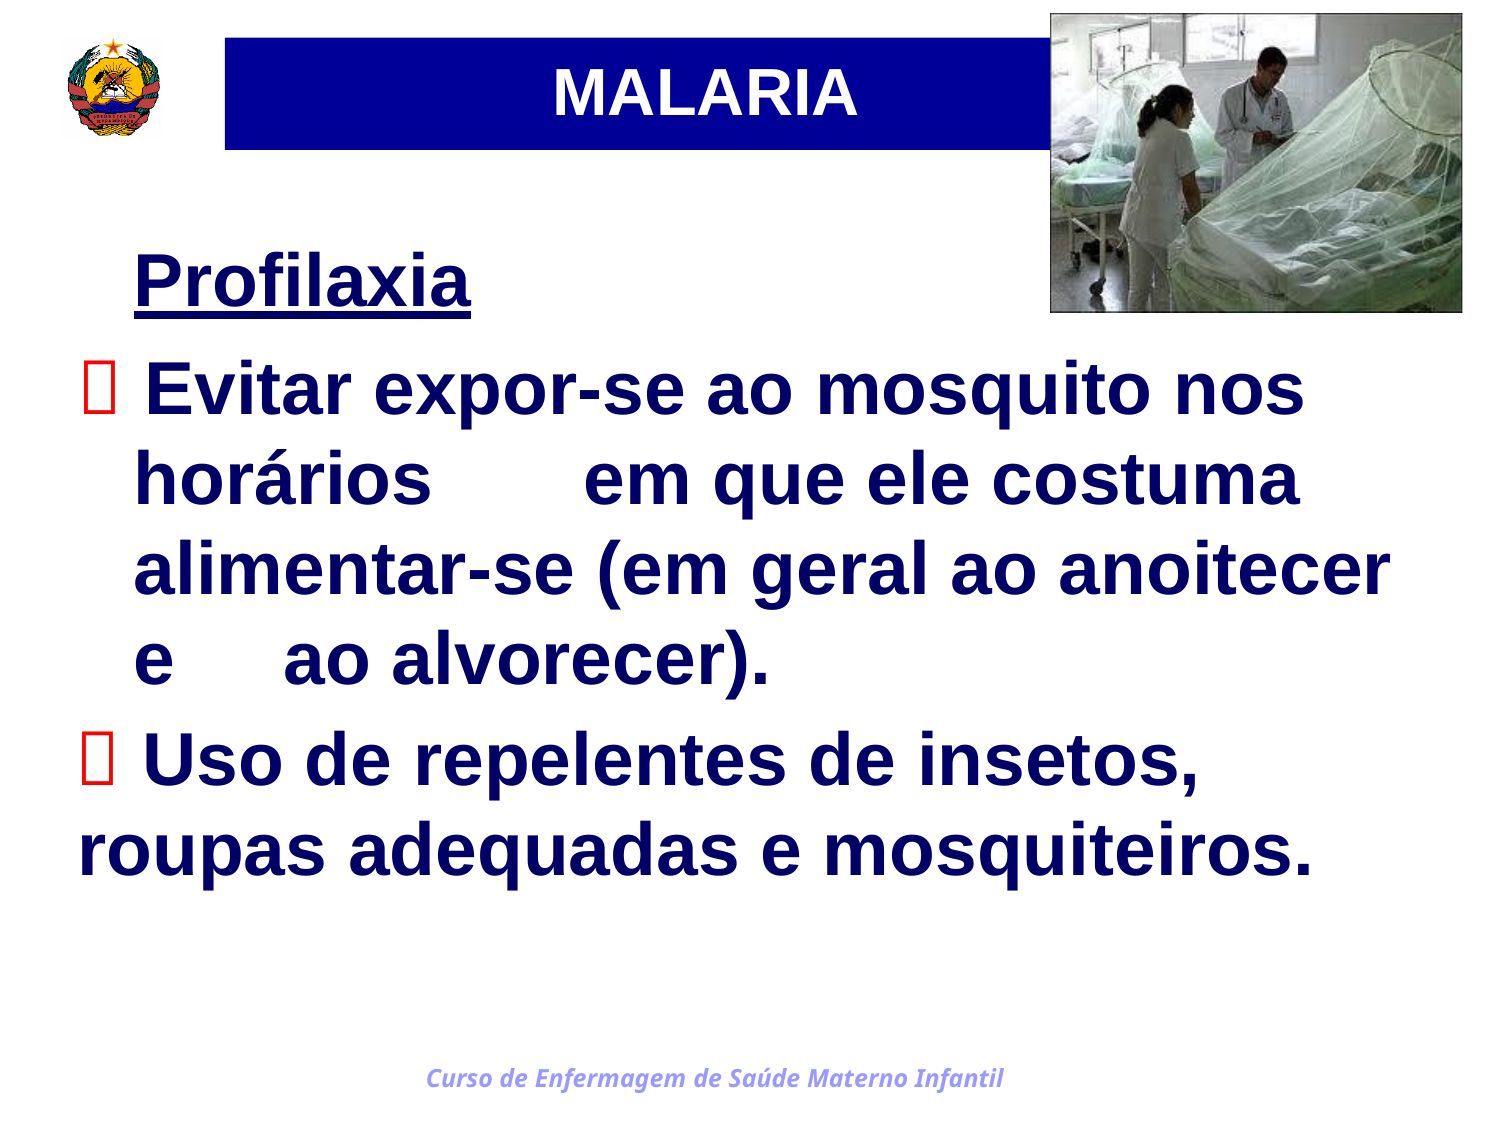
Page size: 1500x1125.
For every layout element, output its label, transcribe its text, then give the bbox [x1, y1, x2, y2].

text_box [1050, 13, 1463, 313]
text_box Curso de Enfermagem de Saúde Materno Infantil [423, 1064, 1118, 1094]
text_box Profilaxia  Evitar expor-se ao mosquito nos horários em que ele costuma alimentar-se (em geral ao anoitecer e ao alvorecer).  Uso de repelentes de insetos, roupas adequadas e mosquiteiros. [75, 242, 1406, 898]
text_box [62, 37, 165, 139]
text_box MALARIA [224, 37, 1188, 150]
